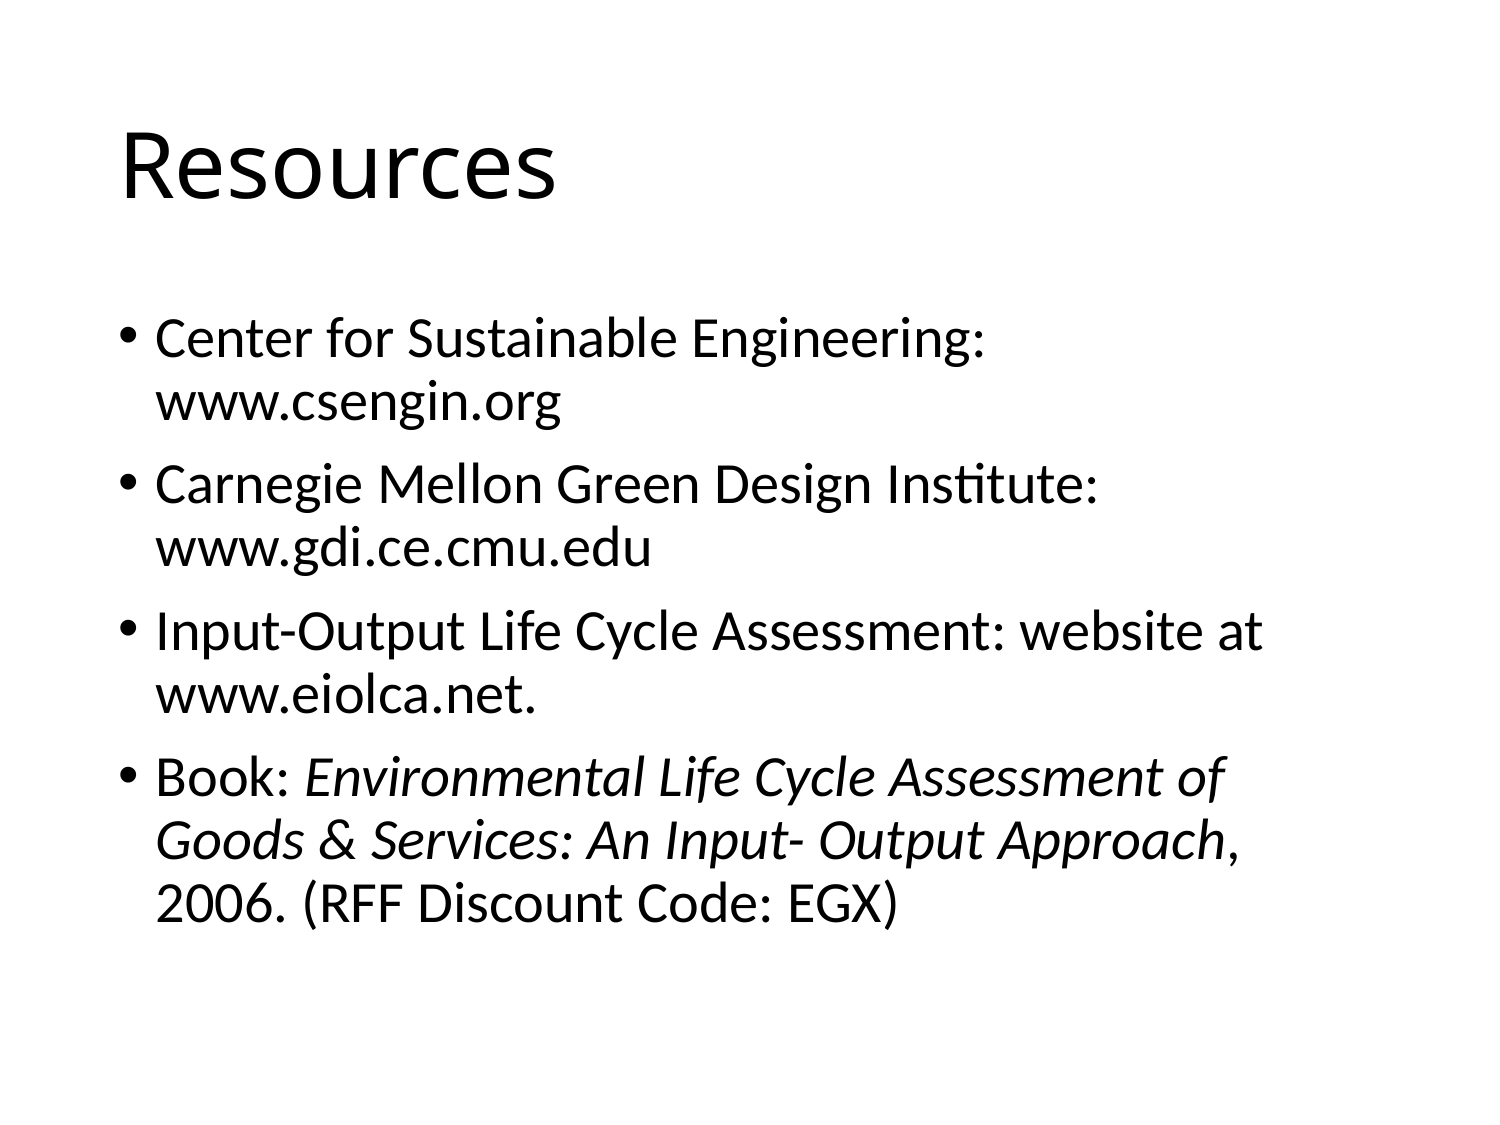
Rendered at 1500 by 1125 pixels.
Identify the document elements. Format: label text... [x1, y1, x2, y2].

title Resources [103, 59, 1397, 278]
list Center for Sustainable Engineering: www.csengin.org Carnegie Mellon Green Design Institute: www.gdi.ce.cmu.edu Input-Output Life Cycle Assessment: website at www.eiolca.net. Book: Environmental Life Cycle Assessment of Goods & Services: An Input- Output Approach, 2006. (RFF Discount Code: EGX) [103, 299, 1397, 1014]
